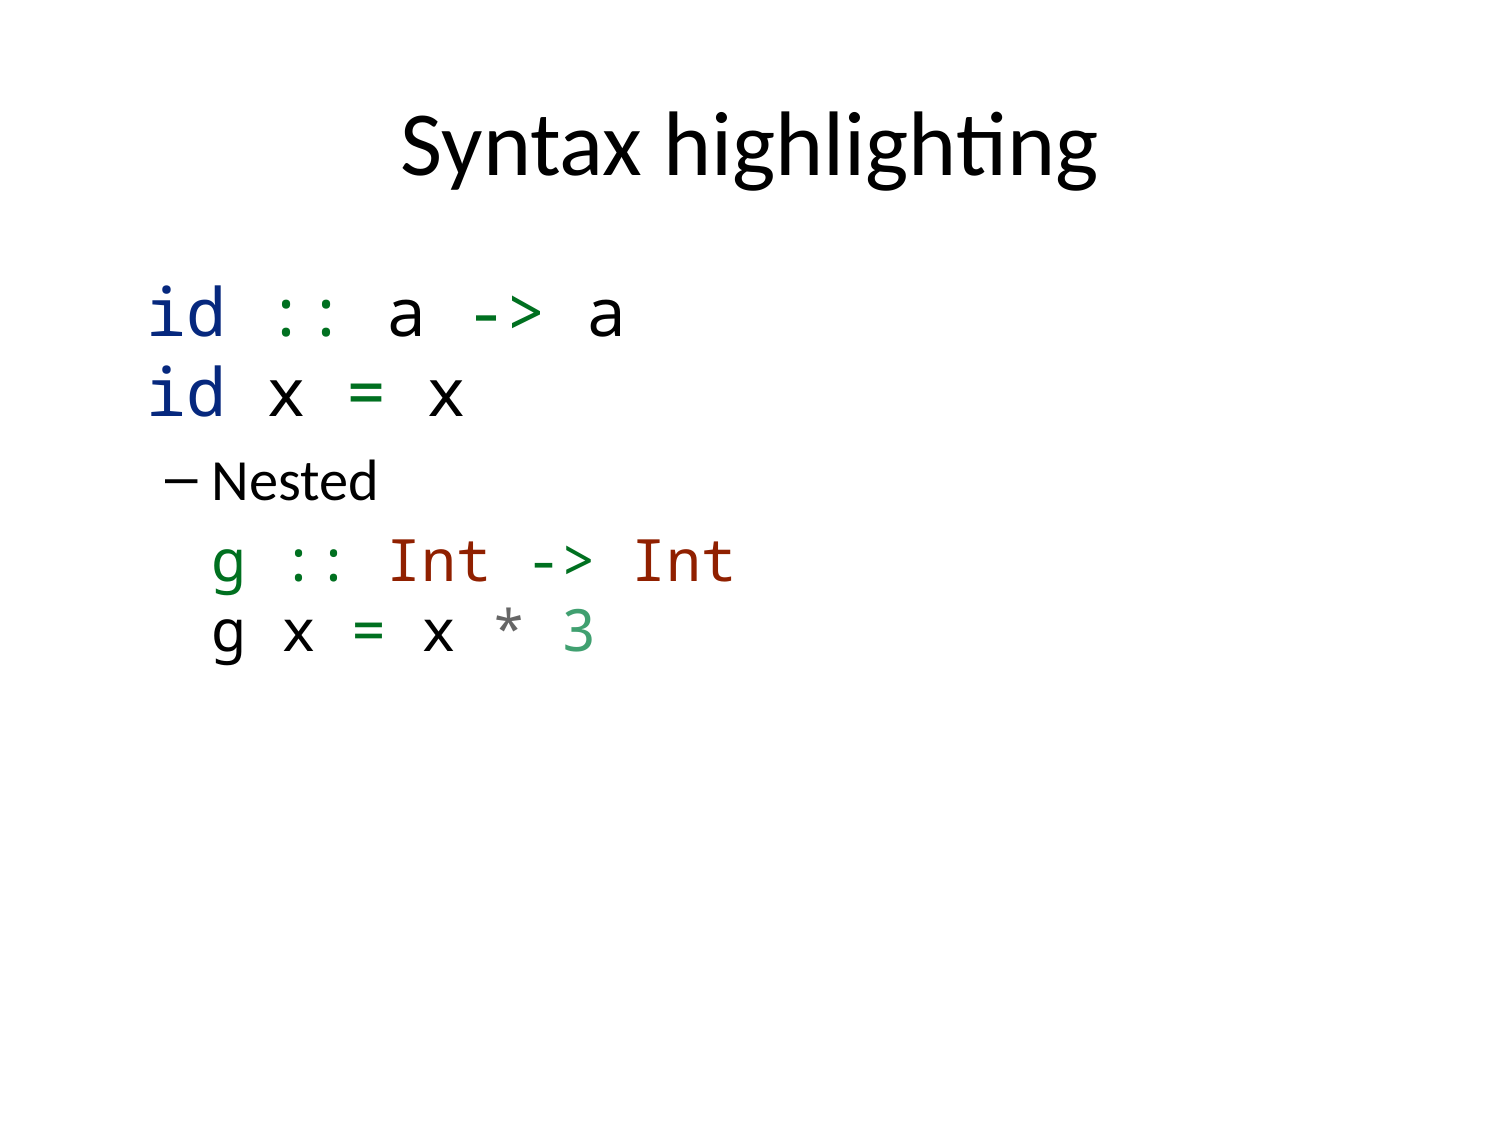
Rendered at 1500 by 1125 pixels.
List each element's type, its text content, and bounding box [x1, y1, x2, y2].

title Syntax highlighting [75, 45, 1425, 233]
list id :: a -> a id x = x Nested g :: Int -> Int g x = x * 3 [75, 262, 1425, 1005]
